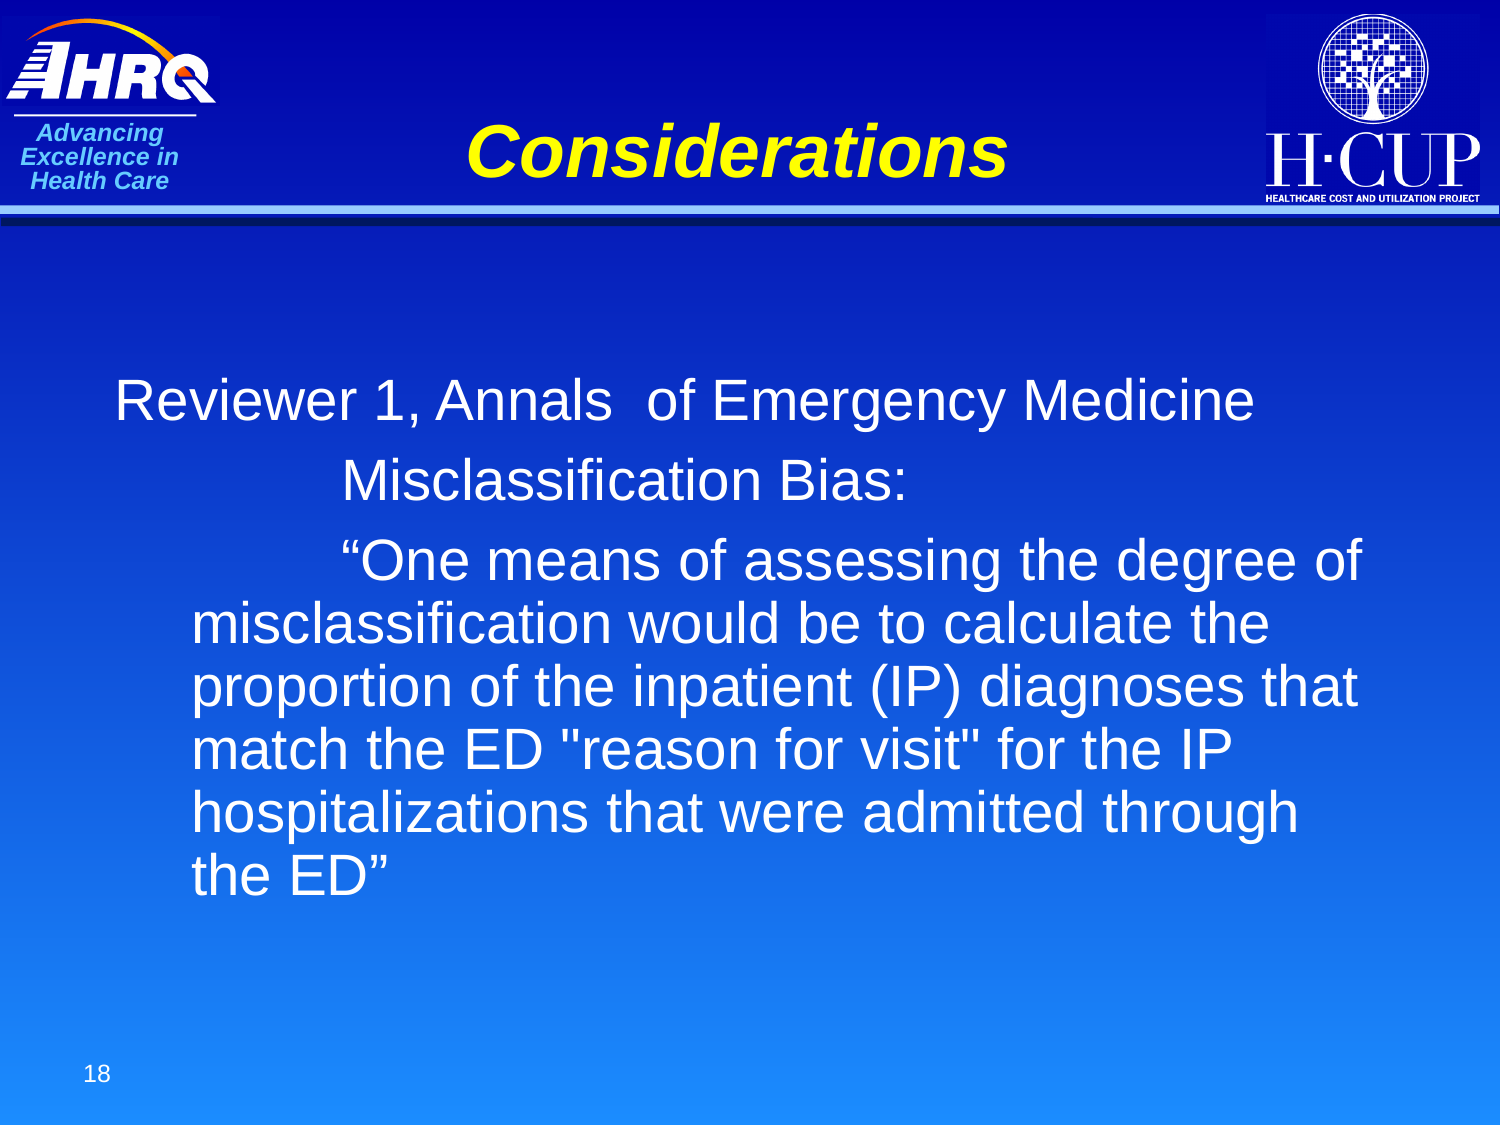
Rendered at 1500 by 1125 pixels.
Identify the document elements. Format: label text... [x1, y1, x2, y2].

slide_number 18 [49, 1049, 145, 1088]
list Reviewer 1, Annals of Emergency Medicine Misclassification Bias: “One means of assessing the degree of misclassification would be to calculate the proportion of the inpatient (IP) diagnoses that match the ED "reason for visit" for the IP hospitalizations that were admitted through the ED” [99, 274, 1412, 1026]
picture [1266, 14, 1480, 202]
title Considerations [238, 74, 1238, 202]
picture [2, 16, 220, 106]
